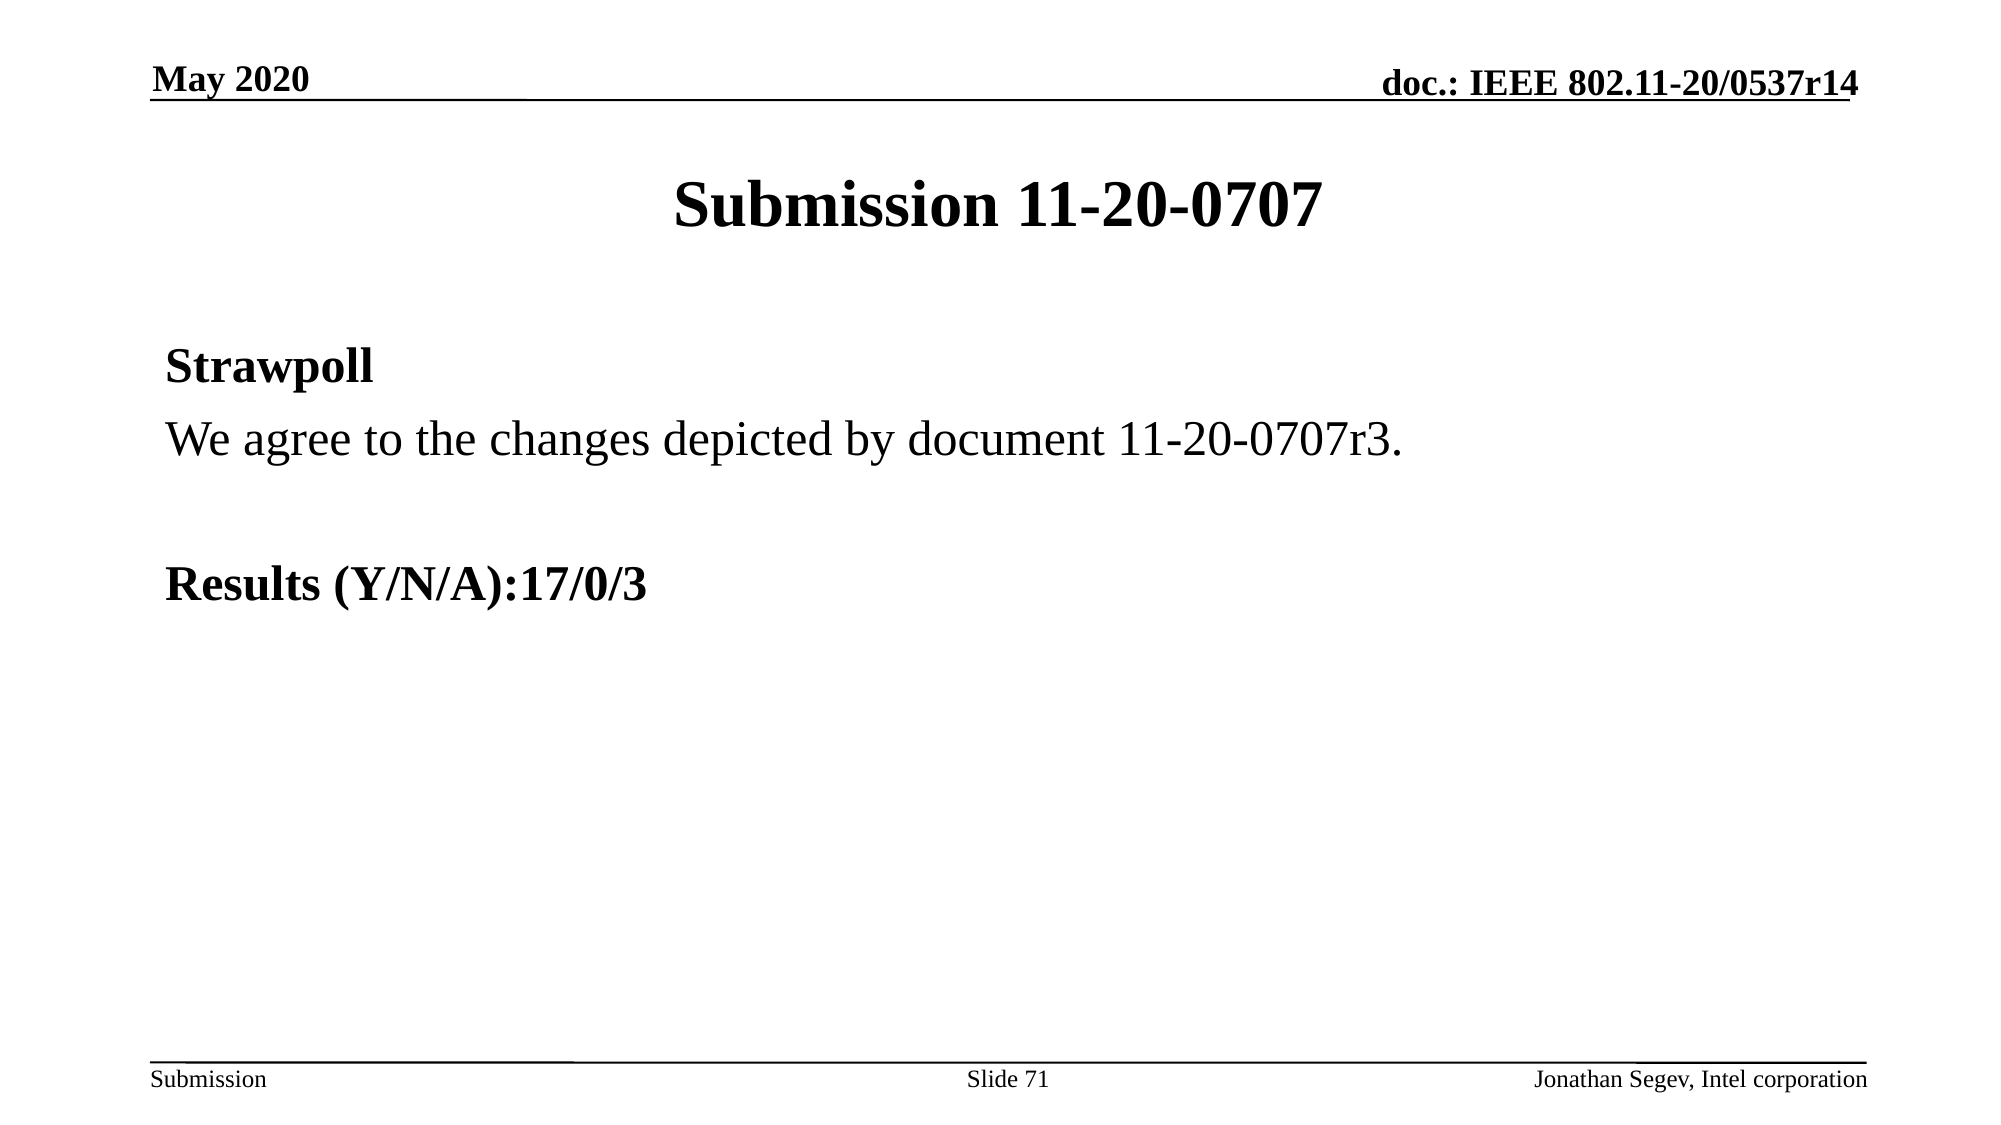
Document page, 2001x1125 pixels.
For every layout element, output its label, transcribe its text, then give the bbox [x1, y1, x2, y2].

title Submission 11-20-0707 [149, 112, 1850, 288]
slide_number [152, 54, 563, 100]
footer Jonathan Segev, Intel corporation [1171, 1061, 1869, 1093]
slide_number Slide 71 [950, 1061, 1067, 1123]
list Strawpoll We agree to the changes depicted by document 11-20-0707r3. Results (Y/N/A):17/0/3 [149, 324, 1850, 1000]
